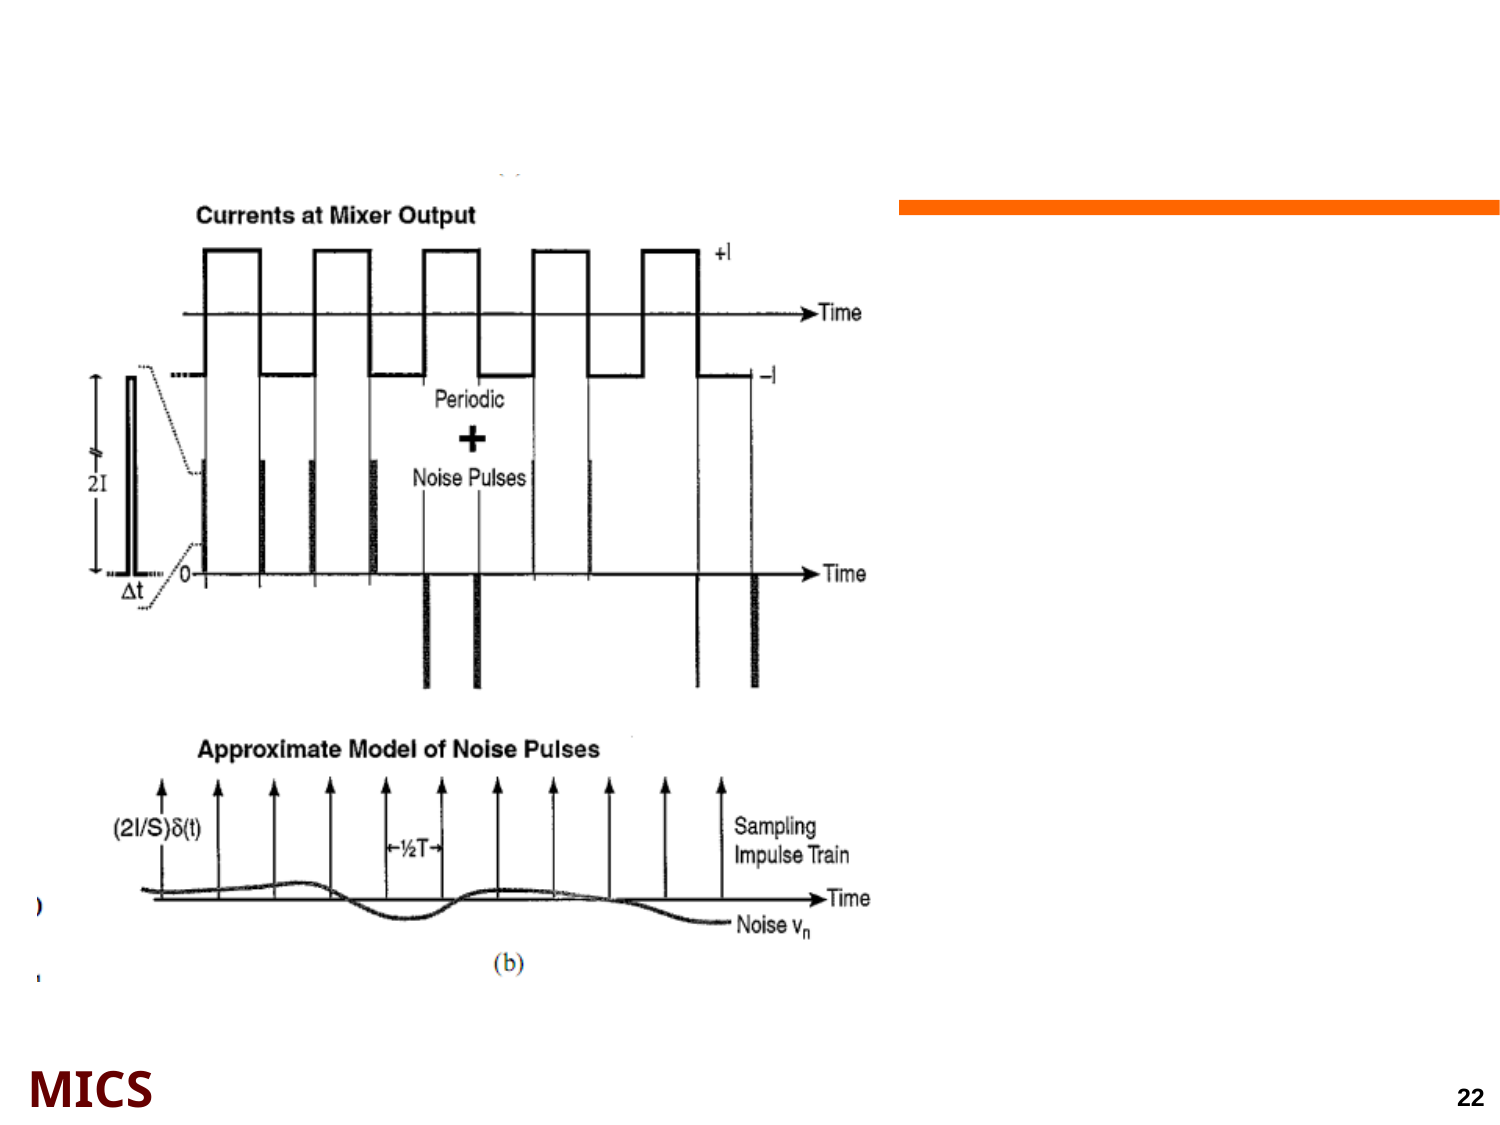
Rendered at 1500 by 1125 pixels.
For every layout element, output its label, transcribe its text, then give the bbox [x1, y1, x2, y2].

picture [37, 174, 899, 982]
slide_number 22 [1425, 1067, 1500, 1125]
